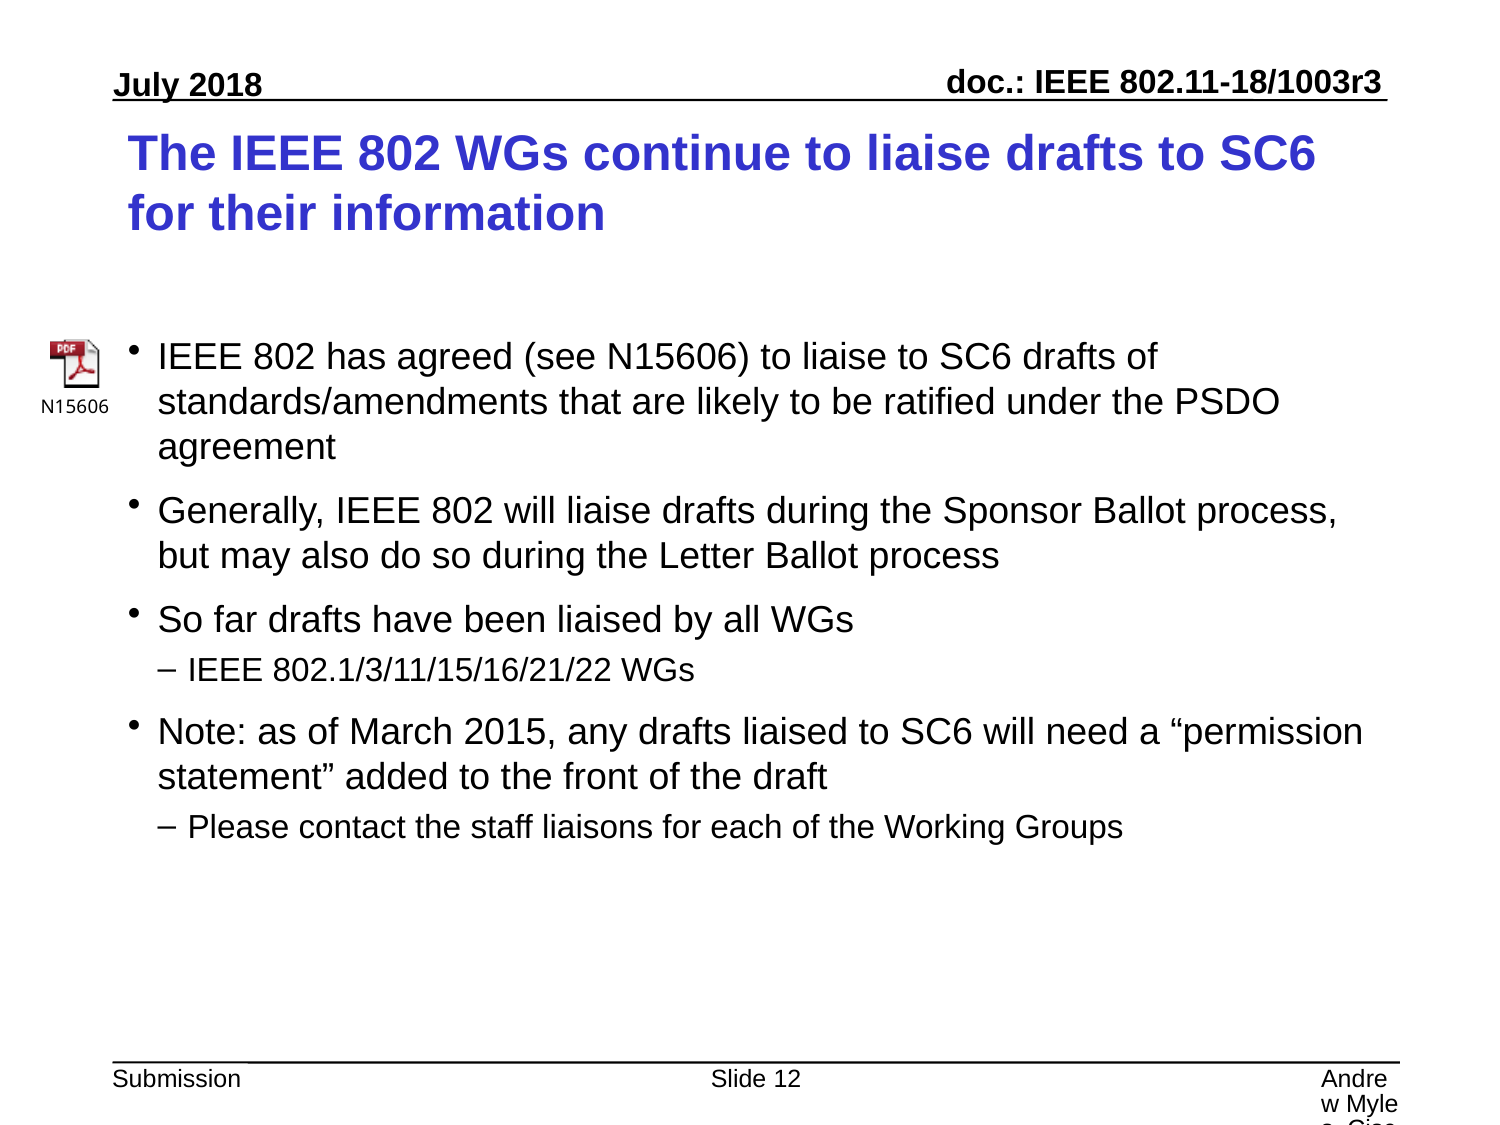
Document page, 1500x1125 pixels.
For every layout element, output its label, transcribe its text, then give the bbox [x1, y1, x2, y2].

list IEEE 802 has agreed (see N15606) to liaise to SC6 drafts of standards/amendments that are likely to be ratified under the PSDO agreement Generally, IEEE 802 will liaise drafts during the Sponsor Ballot process, but may also do so during the Letter Ballot process So far drafts have been liaised by all WGs IEEE 802.1/3/11/15/16/21/22 WGs Note: as of March 2015, any drafts liaised to SC6 will need a “permission statement” added to the front of the draft Please contact the staff liaisons for each of the Working Groups [112, 324, 1388, 1000]
slide_number Slide 12 [709, 1061, 803, 1093]
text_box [0, 337, 151, 465]
footer Andrew Myles, Cisco [1320, 1061, 1402, 1093]
title The IEEE 802 WGs continue to liaise drafts to SC6 for their information [112, 112, 1388, 288]
